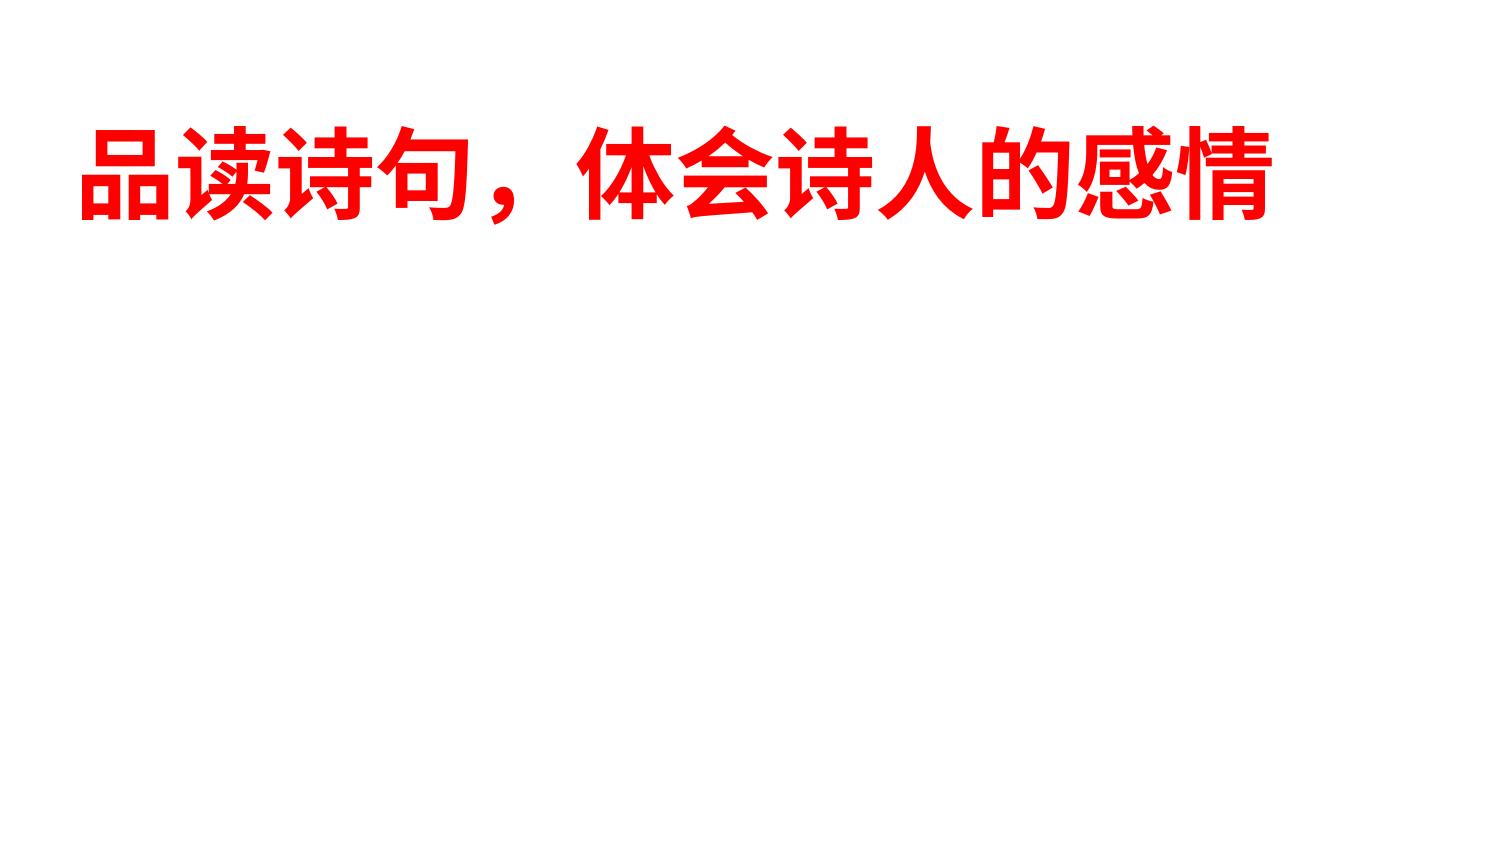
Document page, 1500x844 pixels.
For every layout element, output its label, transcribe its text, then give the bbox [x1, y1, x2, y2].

text_box 品读诗句，体会诗人的感情 [60, 104, 1398, 240]
